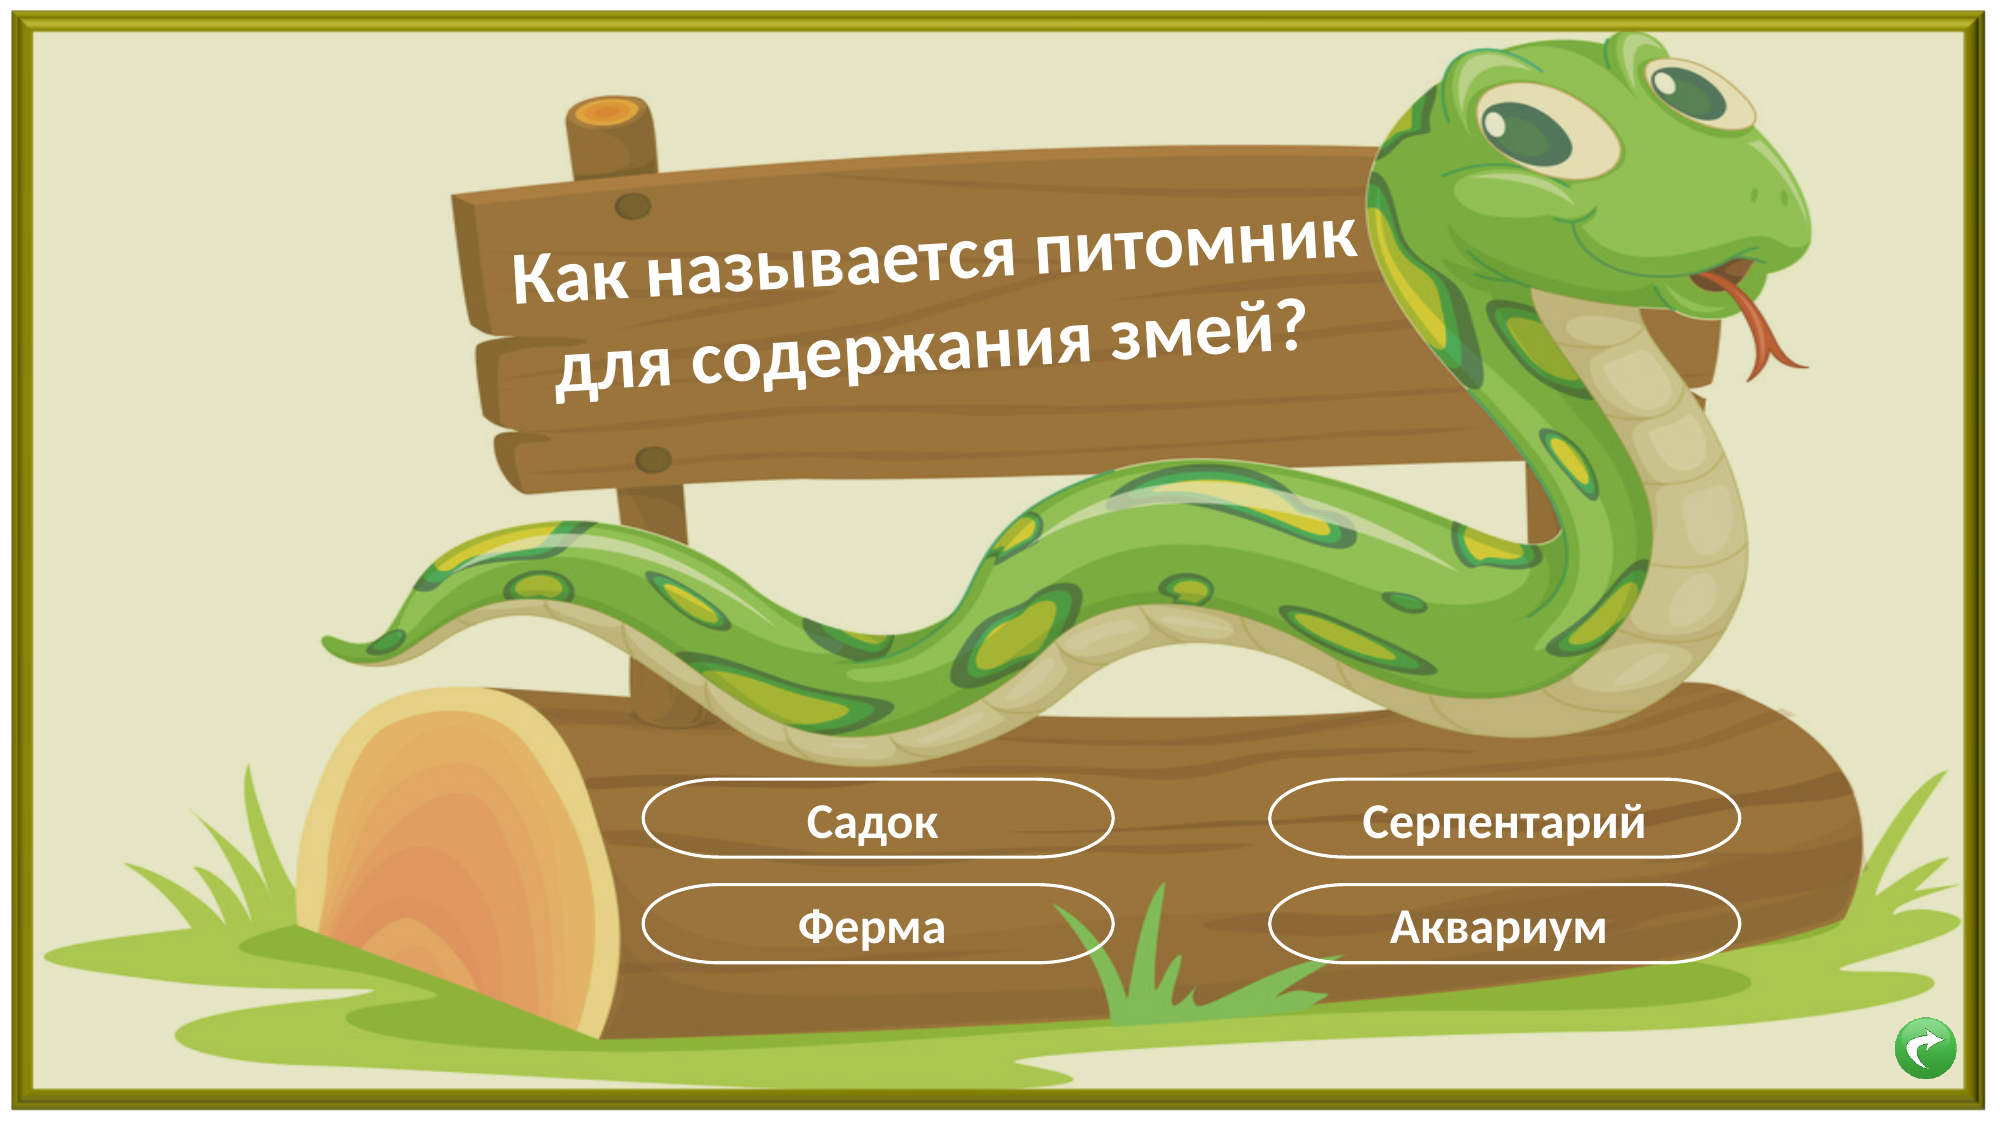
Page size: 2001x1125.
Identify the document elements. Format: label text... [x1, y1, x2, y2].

text_box Аквариум [1268, 883, 1741, 964]
picture [0, 0, 2001, 1125]
text_box Ферма [642, 883, 1115, 964]
text_box Садок [642, 778, 1115, 859]
text_box Серпентарий [1268, 778, 1741, 859]
text_box Как называется питомник для содержания змей? [484, 171, 1390, 419]
